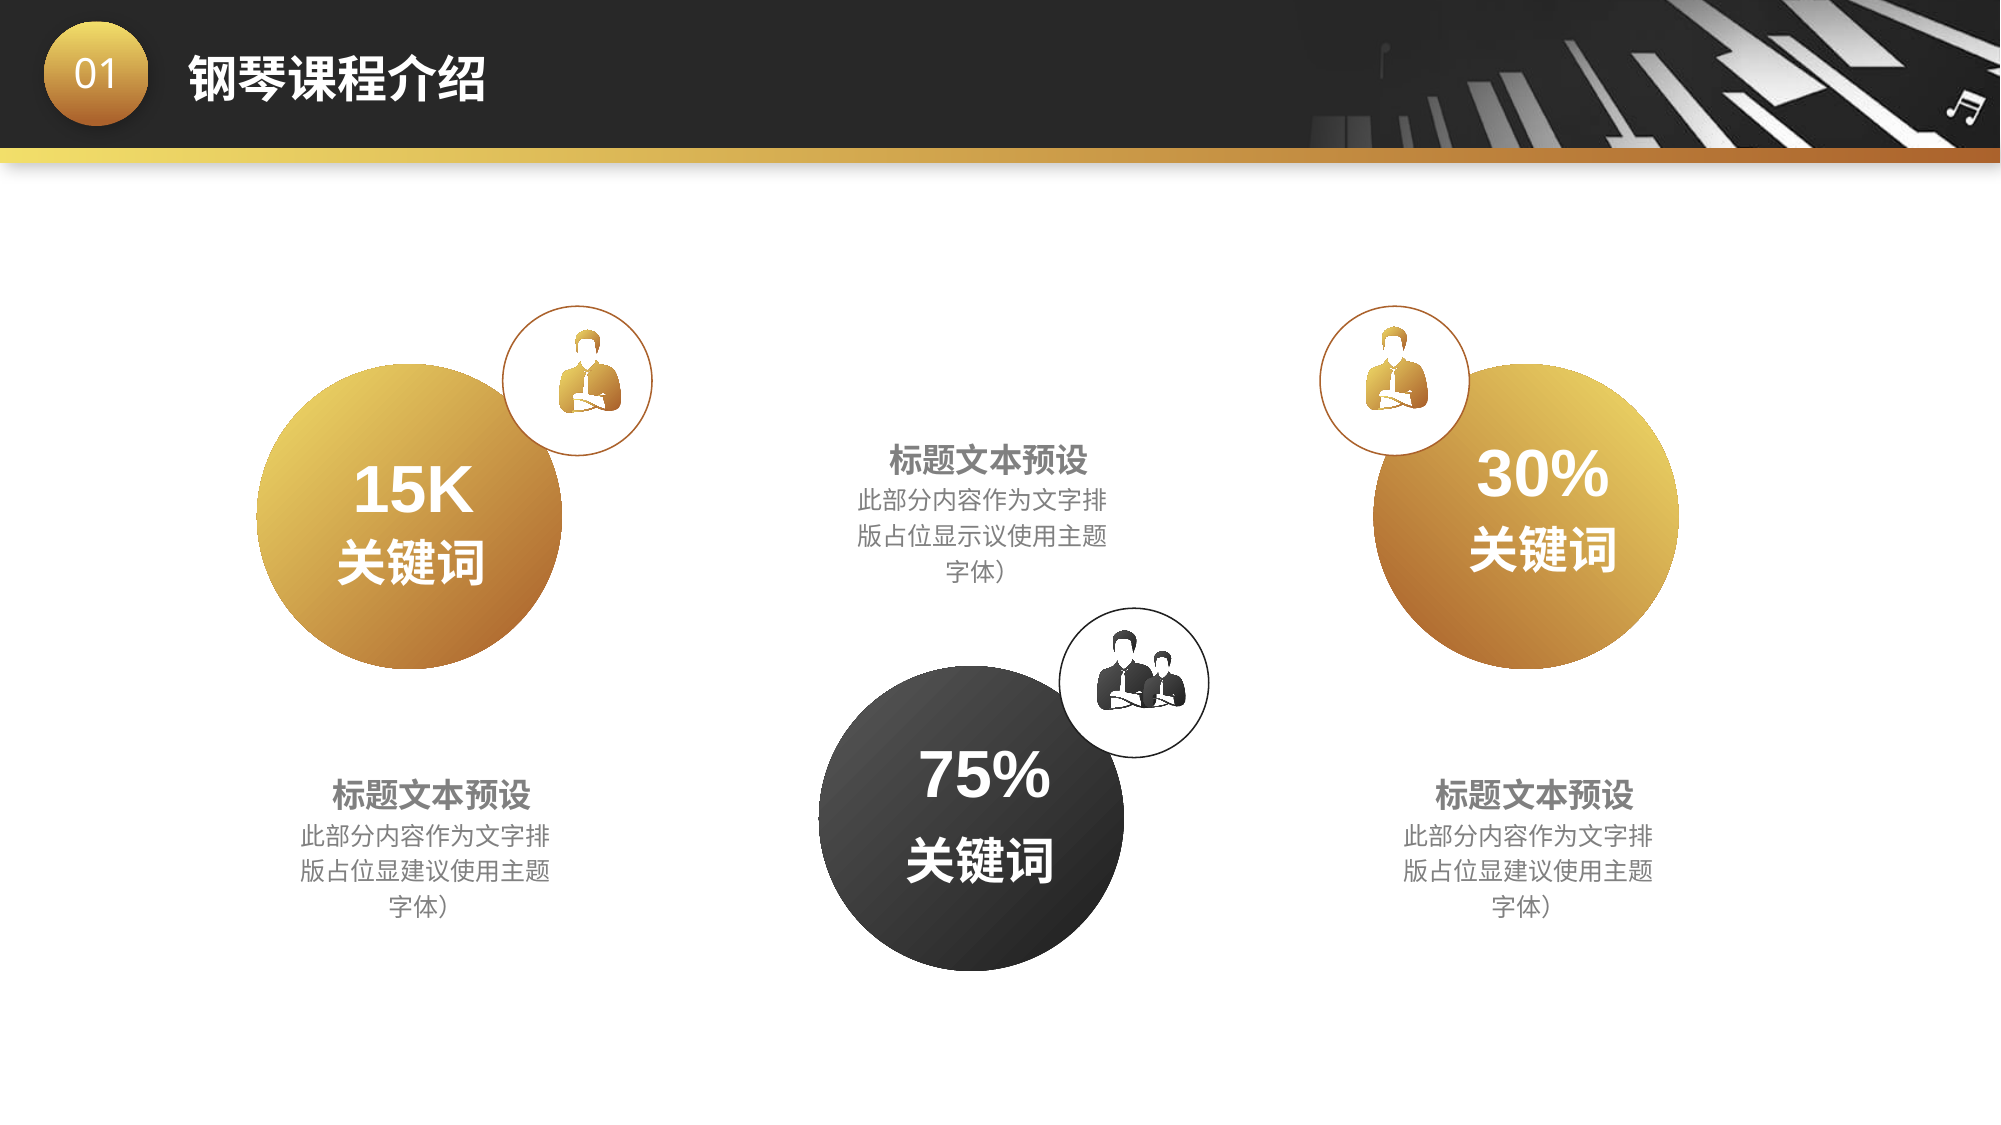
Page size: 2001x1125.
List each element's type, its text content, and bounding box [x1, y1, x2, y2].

text_box [1059, 608, 1209, 758]
text_box 75% [887, 715, 1082, 812]
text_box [1399, 756, 1671, 854]
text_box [559, 329, 622, 413]
text_box [256, 364, 562, 669]
text_box [1373, 415, 1679, 669]
picture [1575, 0, 2000, 148]
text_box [1365, 326, 1429, 411]
text_box 30% [1446, 413, 1640, 510]
text_box [1463, 364, 1638, 413]
text_box [818, 666, 1124, 971]
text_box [853, 421, 1125, 519]
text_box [296, 756, 568, 854]
text_box 15K [328, 430, 499, 519]
text_box [1320, 306, 1470, 456]
text_box 关键词 [1449, 506, 1638, 579]
text_box 关键词 [886, 817, 1075, 890]
text_box [502, 306, 653, 456]
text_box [1097, 630, 1187, 710]
text_box 关键词 [317, 519, 505, 592]
